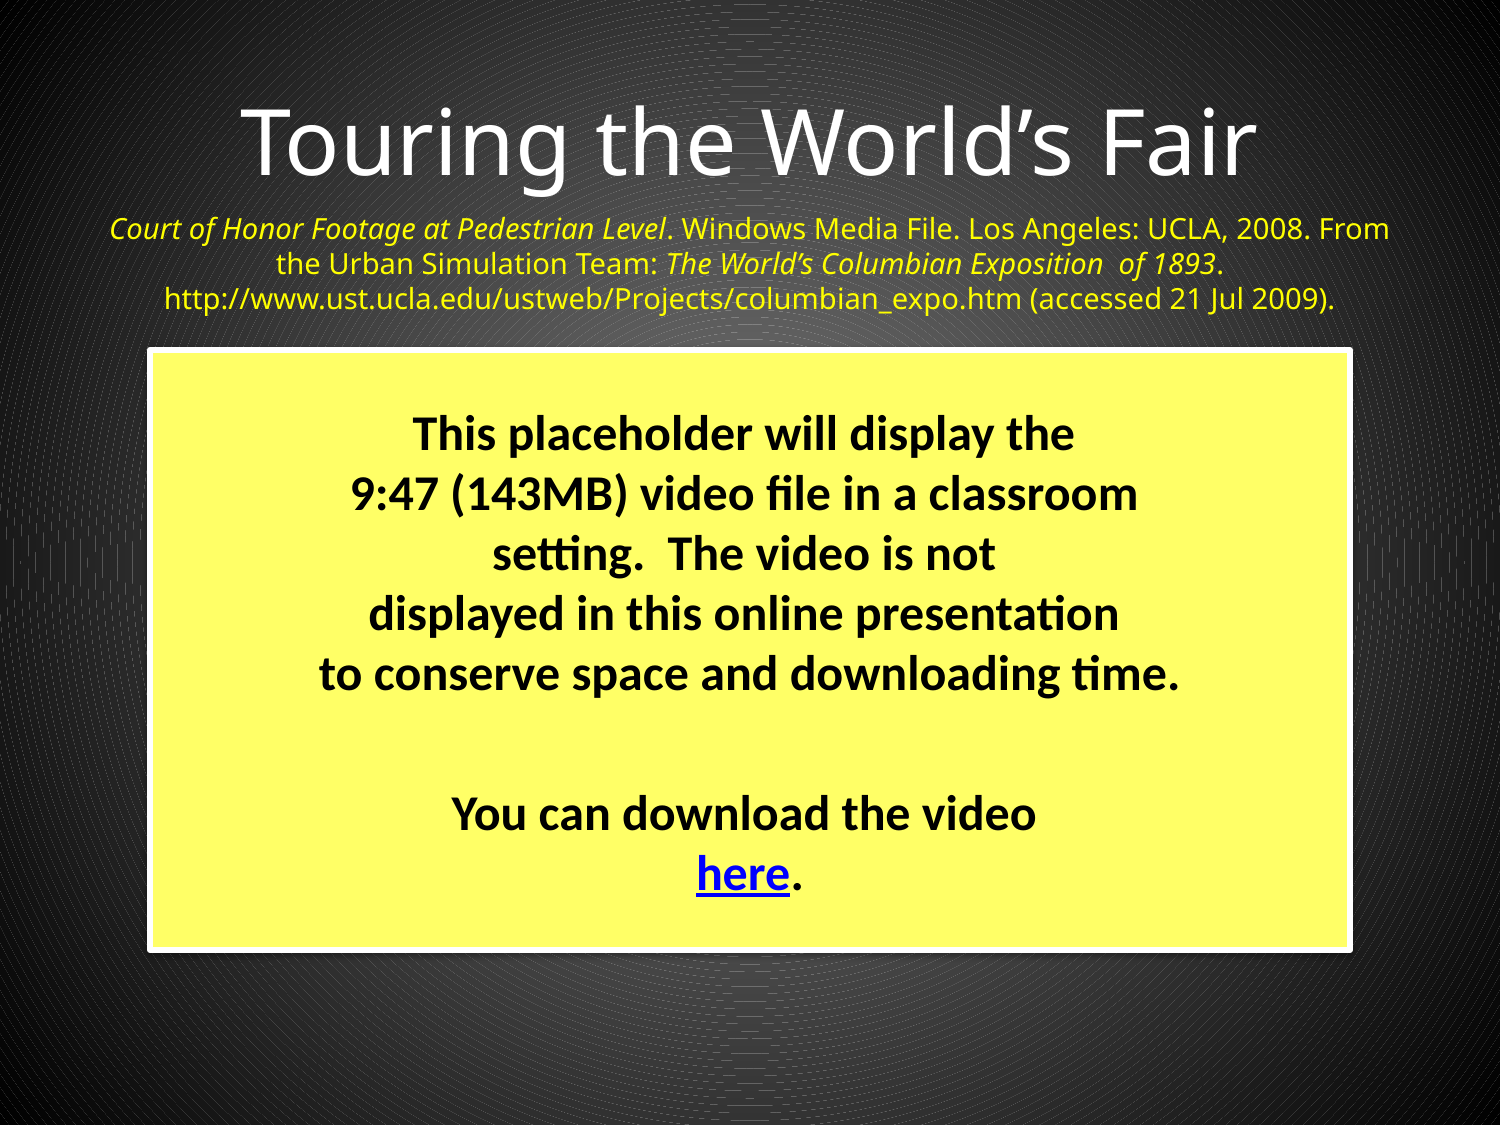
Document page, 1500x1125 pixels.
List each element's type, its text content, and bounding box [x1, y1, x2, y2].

list This placeholder will display the 9:47 (143MB) video file in a classroom setting. The video is not displayed in this online presentation to conserve space and downloading time. You can download the video here. [147, 347, 1353, 953]
text_box Court of Honor Footage at Pedestrian Level. Windows Media File. Los Angeles: UCLA, 2008. From the Urban Simulation Team: The World’s Columbian Exposition of 1893. http://www.ust.ucla.edu/ustweb/Projects/columbian_expo.htm (accessed 21 Jul 2009). [74, 200, 1425, 325]
title Touring the World’s Fair [75, 45, 1425, 200]
